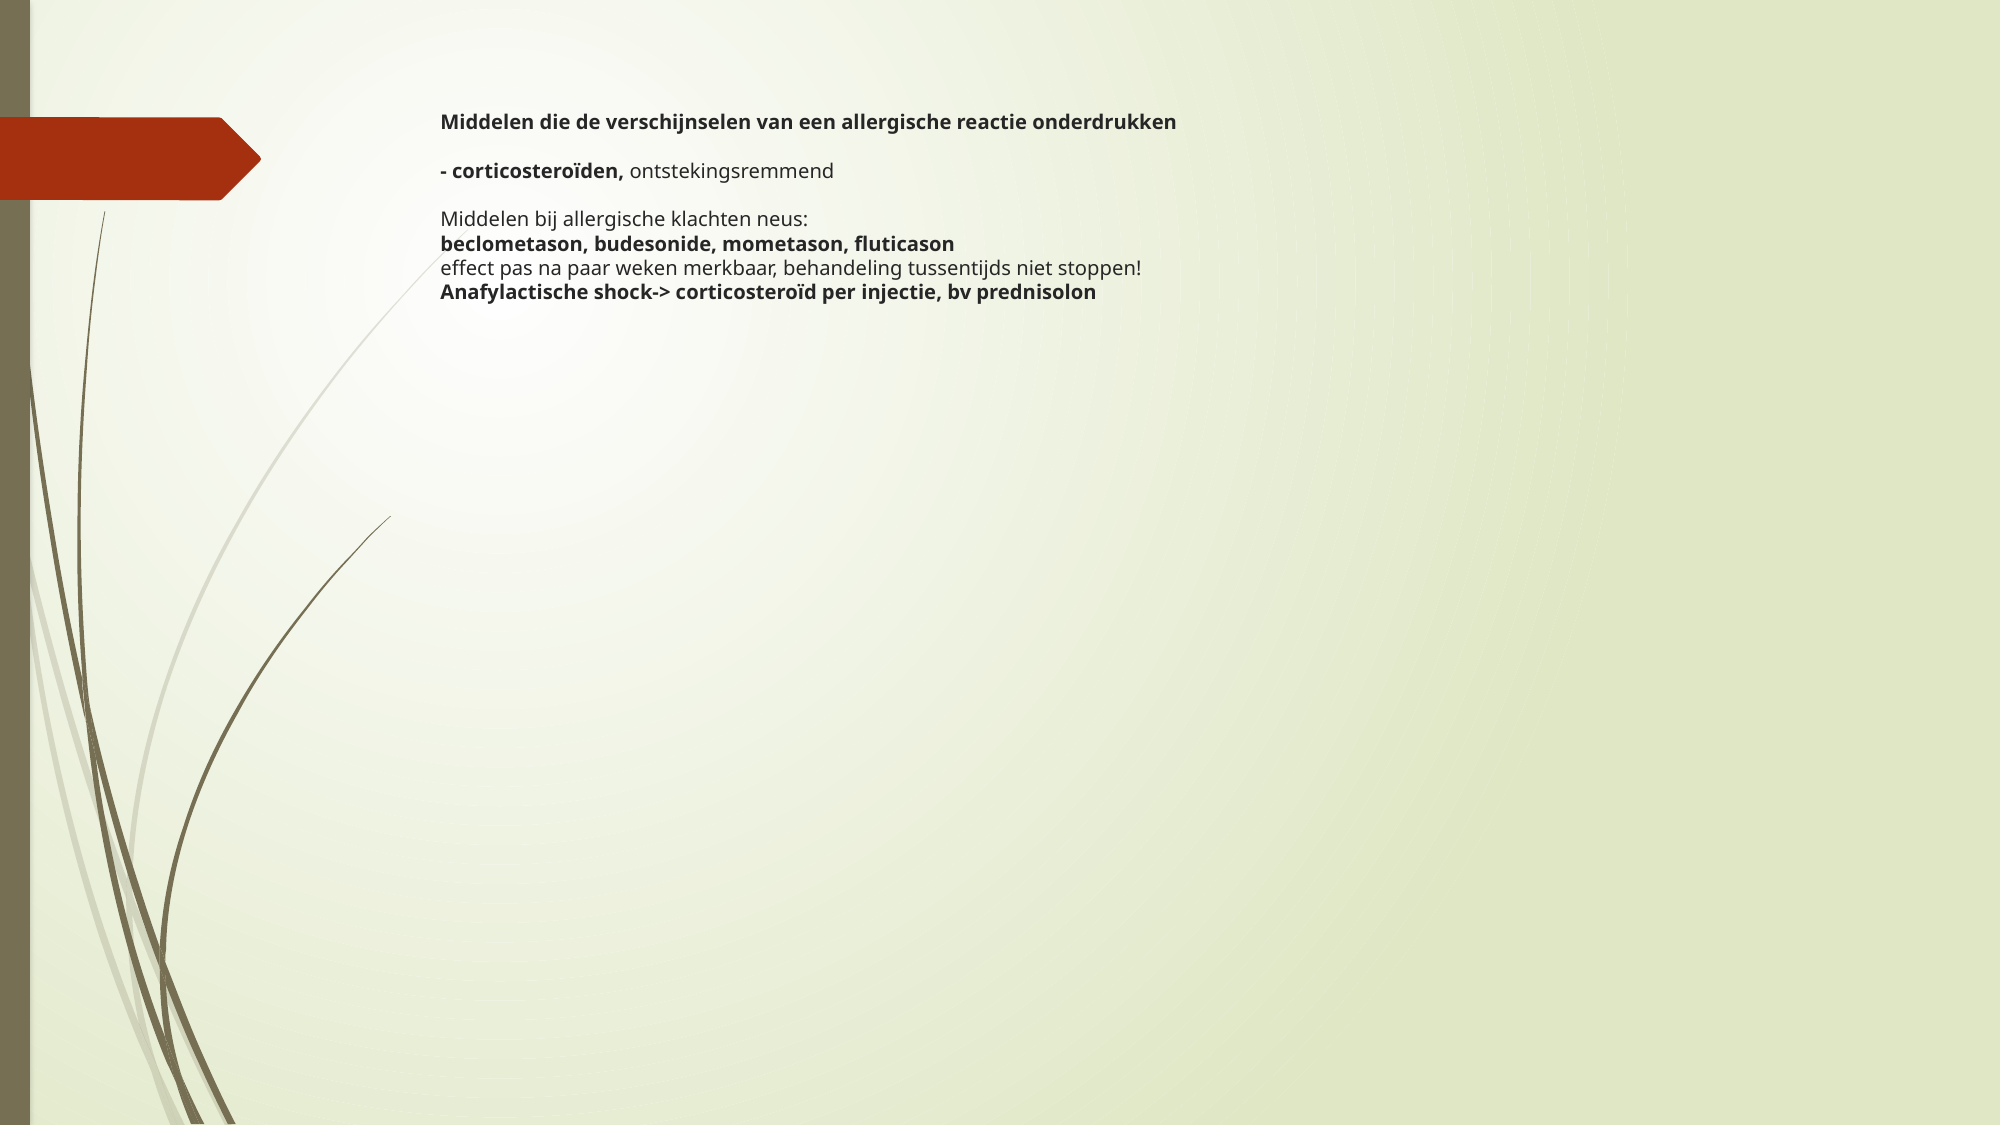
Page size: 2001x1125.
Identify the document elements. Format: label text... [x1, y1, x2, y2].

title Middelen die de verschijnselen van een allergische reactie onderdrukken - corticosteroïden, ontstekingsremmend Middelen bij allergische klachten neus: beclometason, budesonide, mometason, fluticason effect pas na paar weken merkbaar, behandeling tussentijds niet stoppen! Anafylactische shock-> corticosteroïd per injectie, bv prednisolon [425, 102, 1888, 313]
